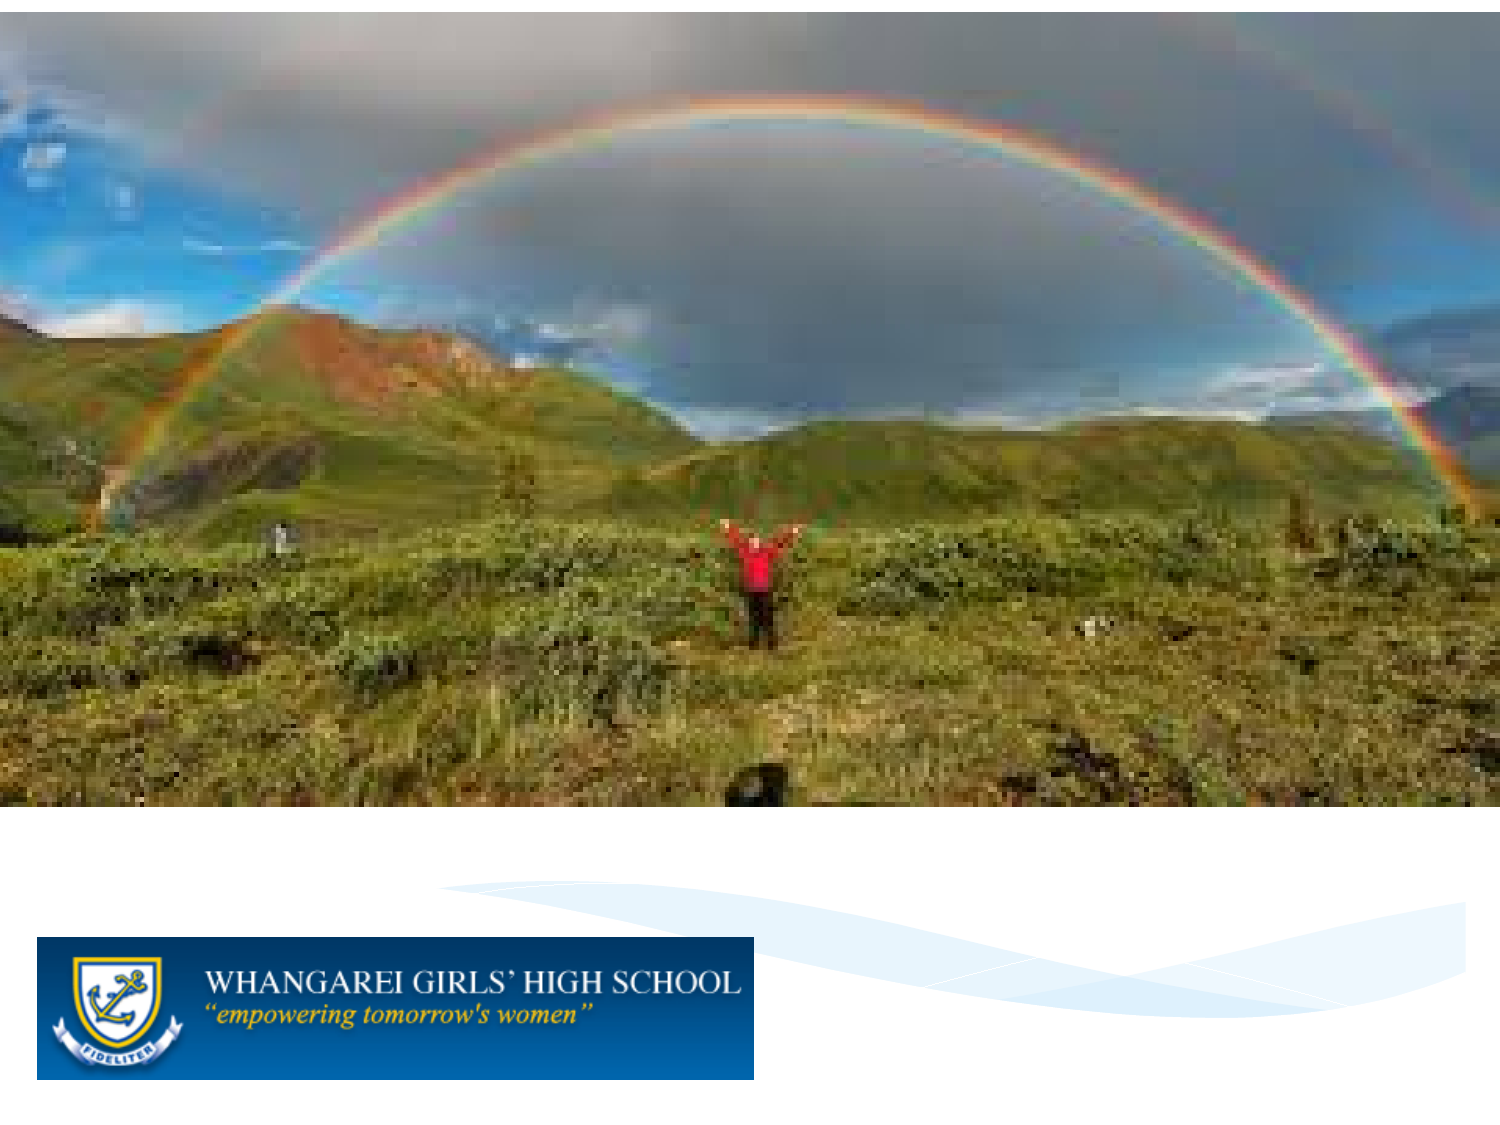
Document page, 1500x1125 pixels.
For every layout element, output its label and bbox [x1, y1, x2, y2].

picture [37, 937, 754, 1080]
picture [0, 12, 1500, 808]
